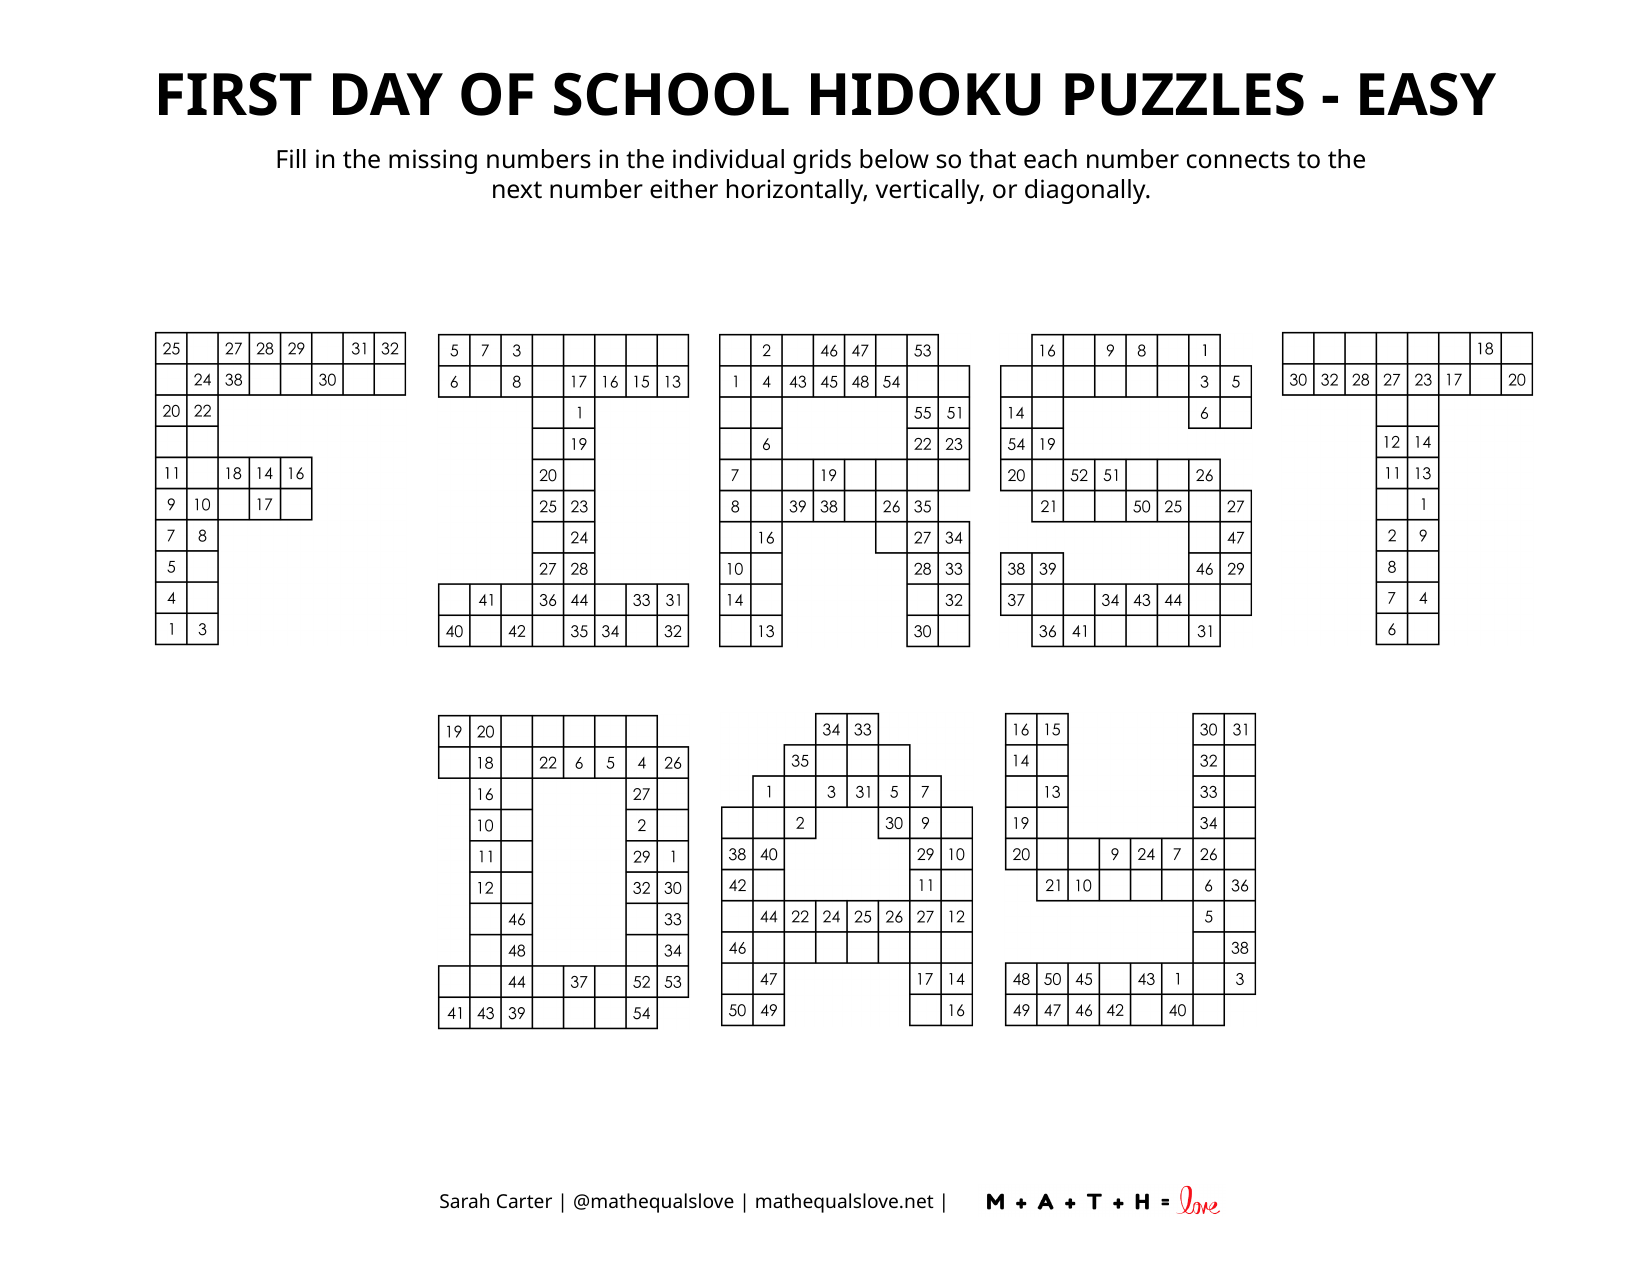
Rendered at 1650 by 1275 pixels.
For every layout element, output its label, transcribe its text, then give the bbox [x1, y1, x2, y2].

picture [1003, 711, 1257, 1028]
picture [720, 711, 974, 1028]
picture [153, 330, 407, 647]
picture [436, 714, 691, 1030]
picture [999, 332, 1253, 649]
picture [978, 1183, 1226, 1218]
text_box Fill in the missing numbers in the individual grids below so that each number connects to the next number either horizontally, vertically, or diagonally. [0, 135, 1650, 211]
picture [1280, 330, 1534, 647]
text_box FIRST DAY OF SCHOOL HIDOKU PUZZLES - EASY [76, 50, 1574, 135]
picture [718, 332, 972, 649]
text_box Sarah Carter | @mathequalslove | mathequalslove.net | [424, 1182, 1259, 1220]
picture [436, 332, 691, 649]
